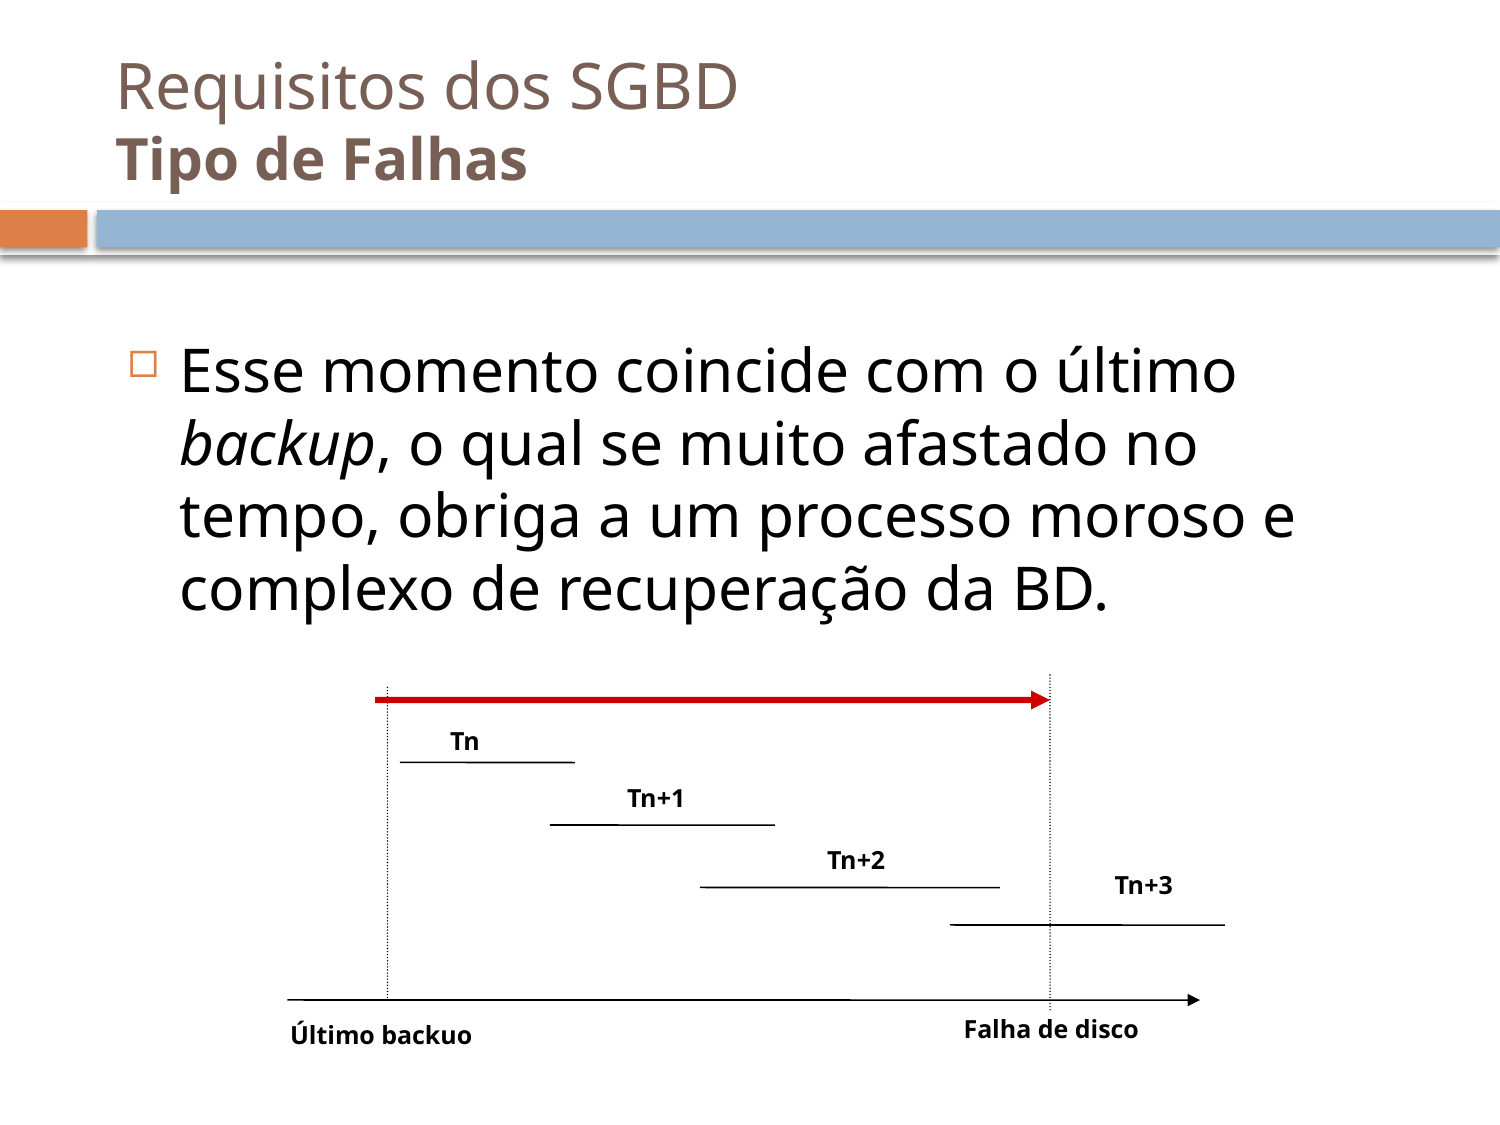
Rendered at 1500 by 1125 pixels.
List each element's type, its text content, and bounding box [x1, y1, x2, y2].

text_box Tn+2 [812, 837, 901, 883]
text_box [374, 693, 1051, 707]
list Esse momento coincide com o último backup, o qual se muito afastado no tempo, obriga a um processo moroso e complexo de recuperação da BD. [112, 324, 1388, 1075]
text_box Tn+1 [612, 774, 701, 820]
text_box Falha de disco [948, 1006, 1154, 1051]
title Requisitos dos SGBD Tipo de Falhas [100, 37, 1438, 200]
text_box [287, 993, 1201, 1007]
text_box Último backuo [275, 1012, 488, 1058]
text_box Tn+3 [1099, 862, 1188, 908]
text_box Tn [435, 718, 495, 764]
